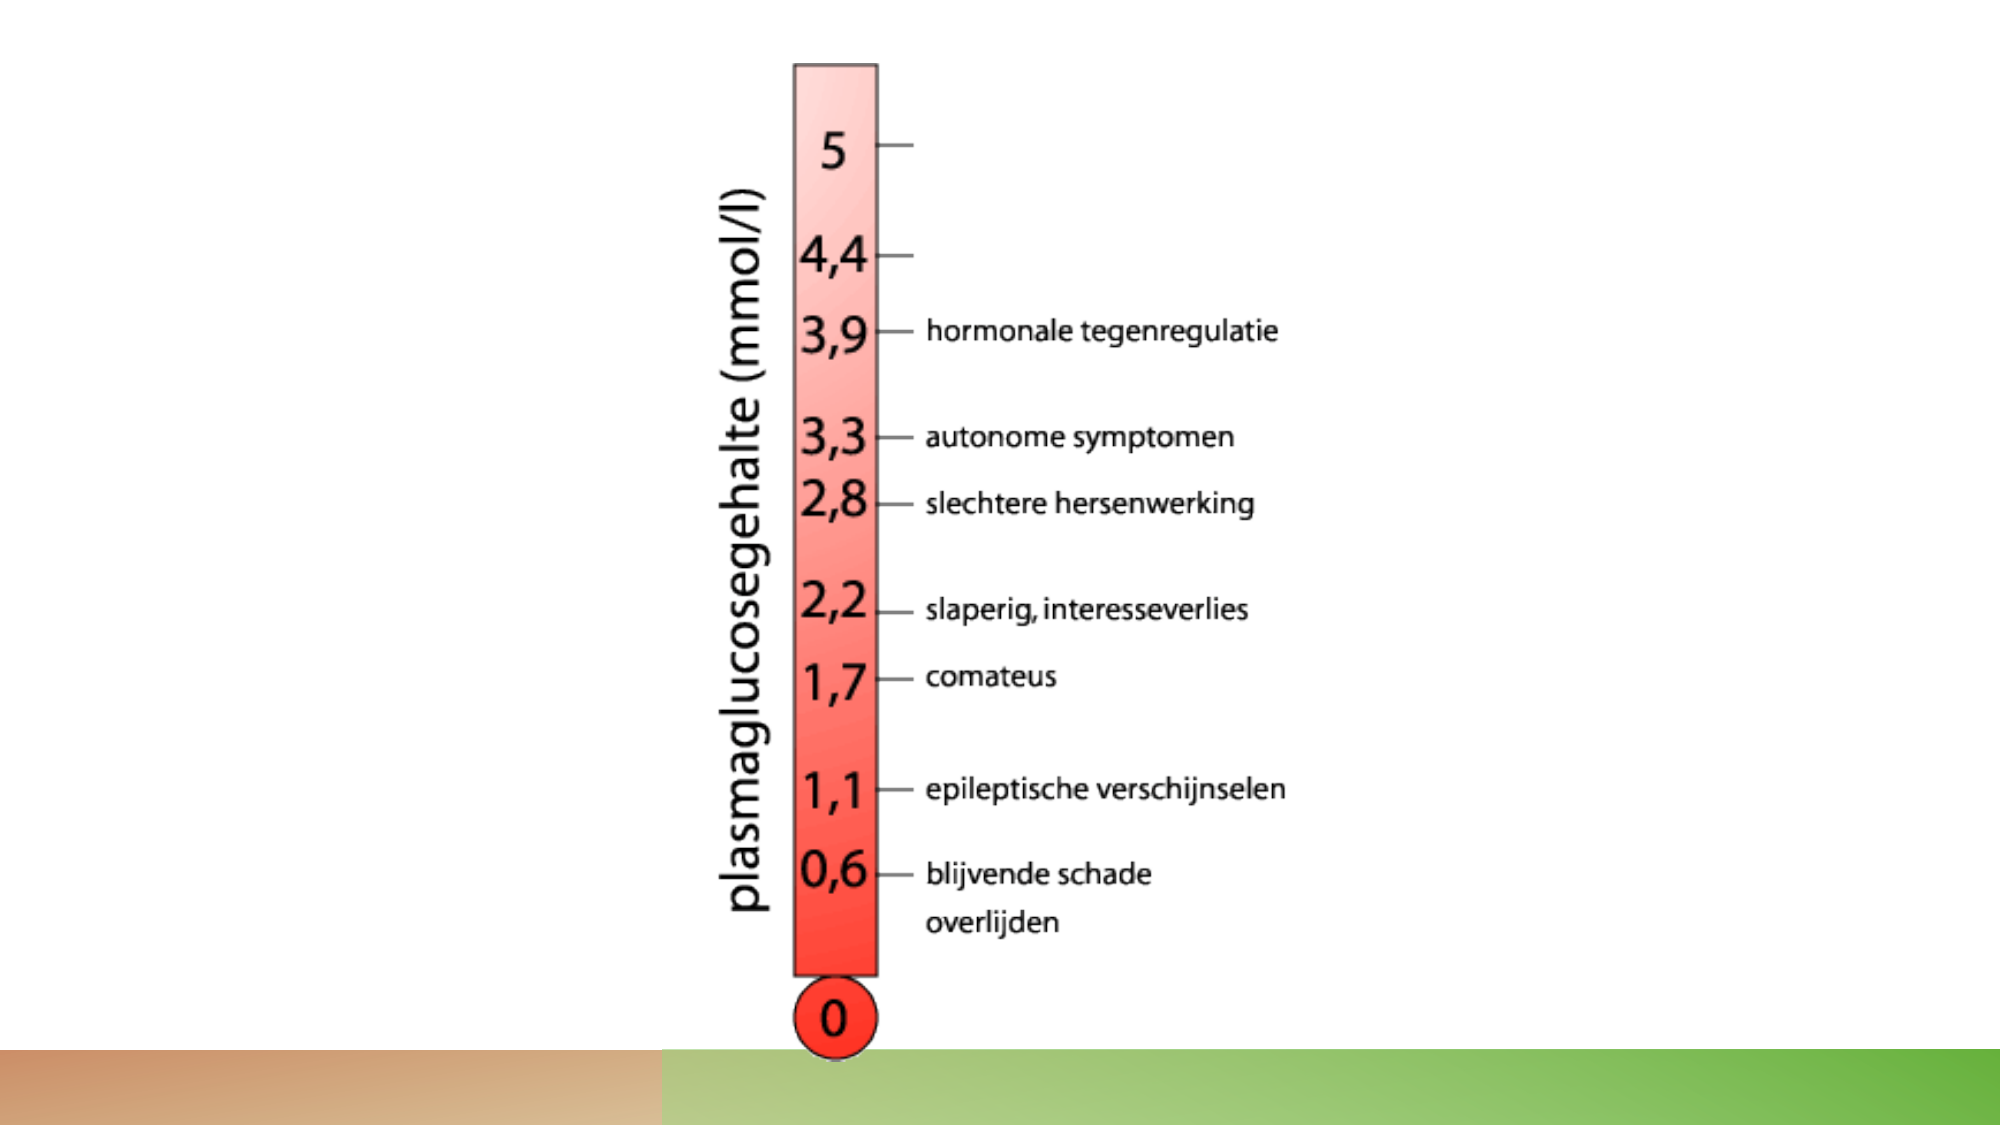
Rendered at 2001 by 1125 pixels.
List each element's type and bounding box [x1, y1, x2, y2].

list [712, 63, 1288, 1062]
